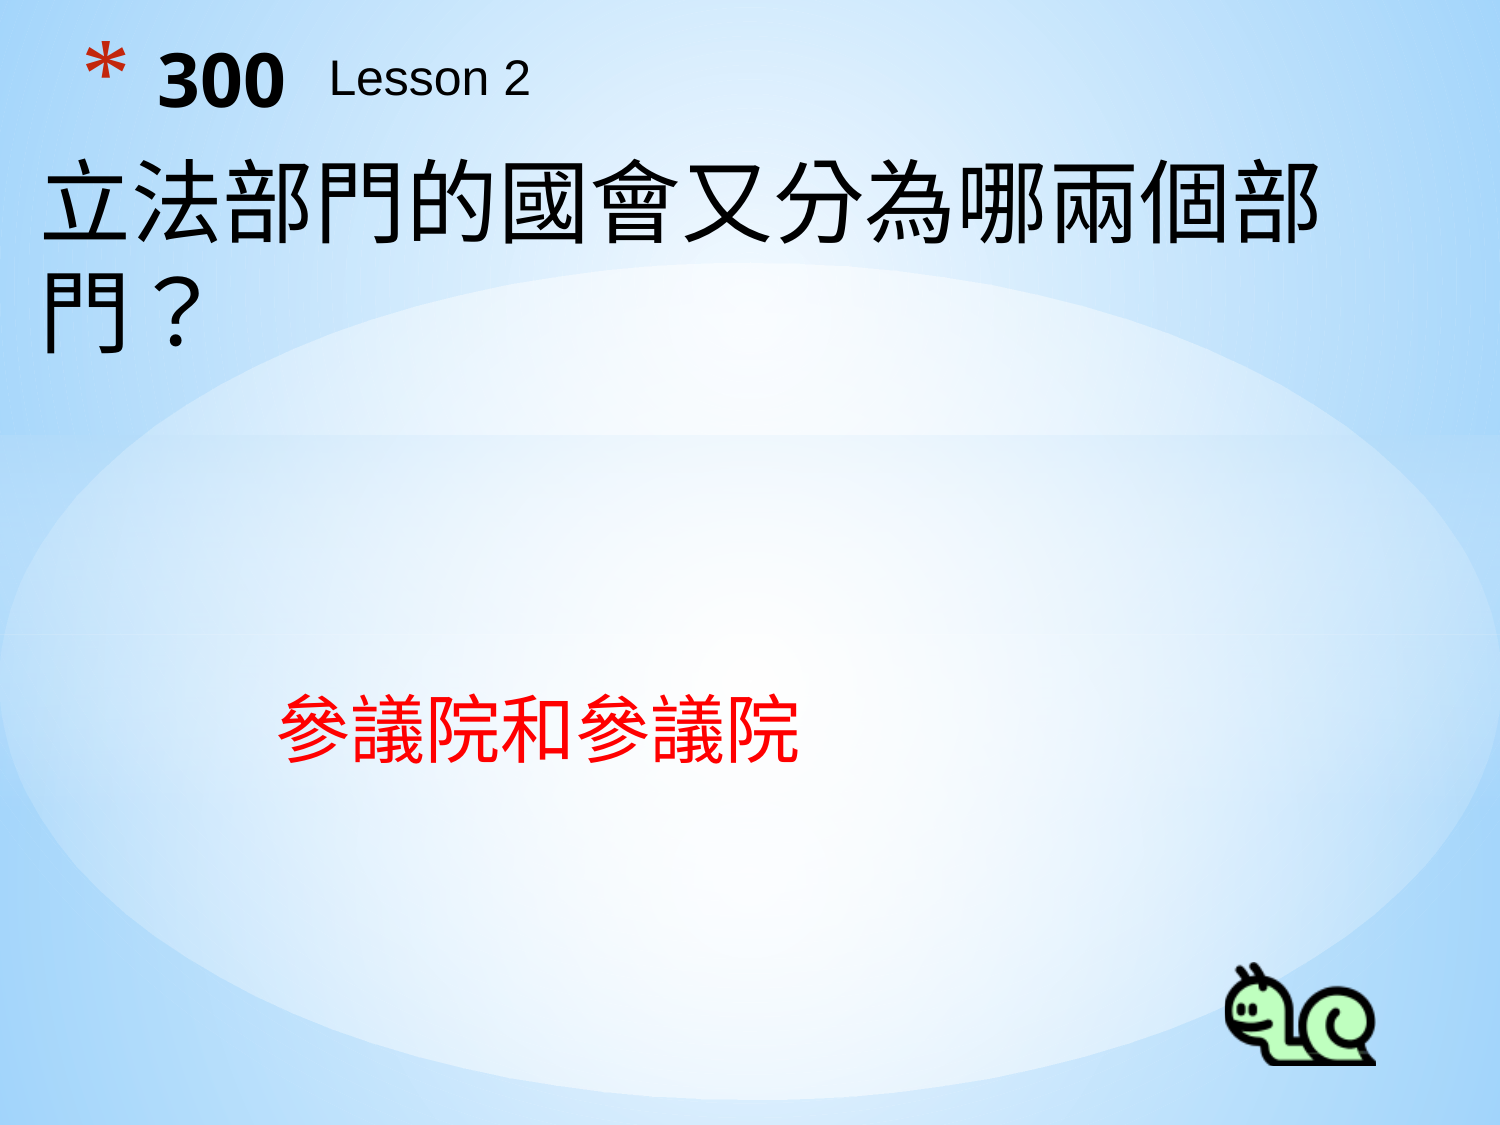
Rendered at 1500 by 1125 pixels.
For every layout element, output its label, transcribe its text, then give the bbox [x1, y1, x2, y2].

text_box 參議院和參議院 [260, 674, 816, 780]
picture [1224, 962, 1377, 1067]
title 300 [37, 24, 375, 137]
text_box 立法部門的國會又分為哪兩個部門？ [24, 137, 1476, 373]
text_box Lesson 2 [313, 38, 561, 173]
